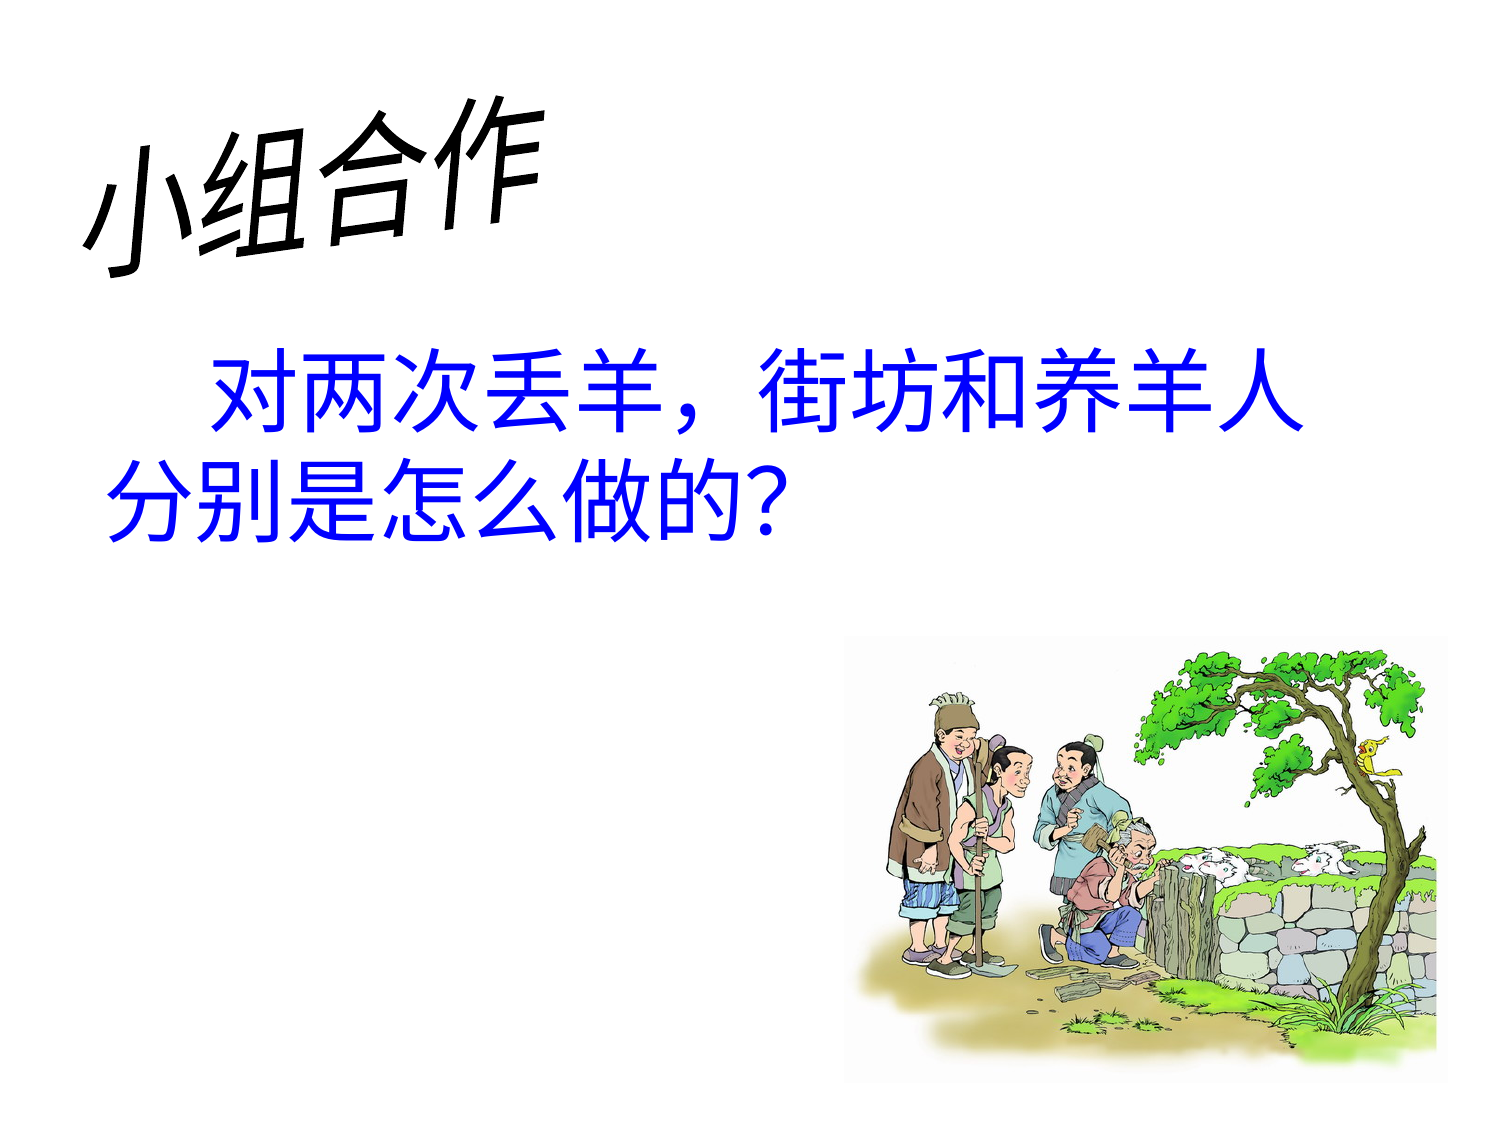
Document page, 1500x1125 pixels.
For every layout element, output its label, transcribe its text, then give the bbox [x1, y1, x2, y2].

text_box 对两次丢羊，街坊和养羊人分别是怎么做的？ [88, 326, 1353, 561]
picture [844, 636, 1448, 1083]
